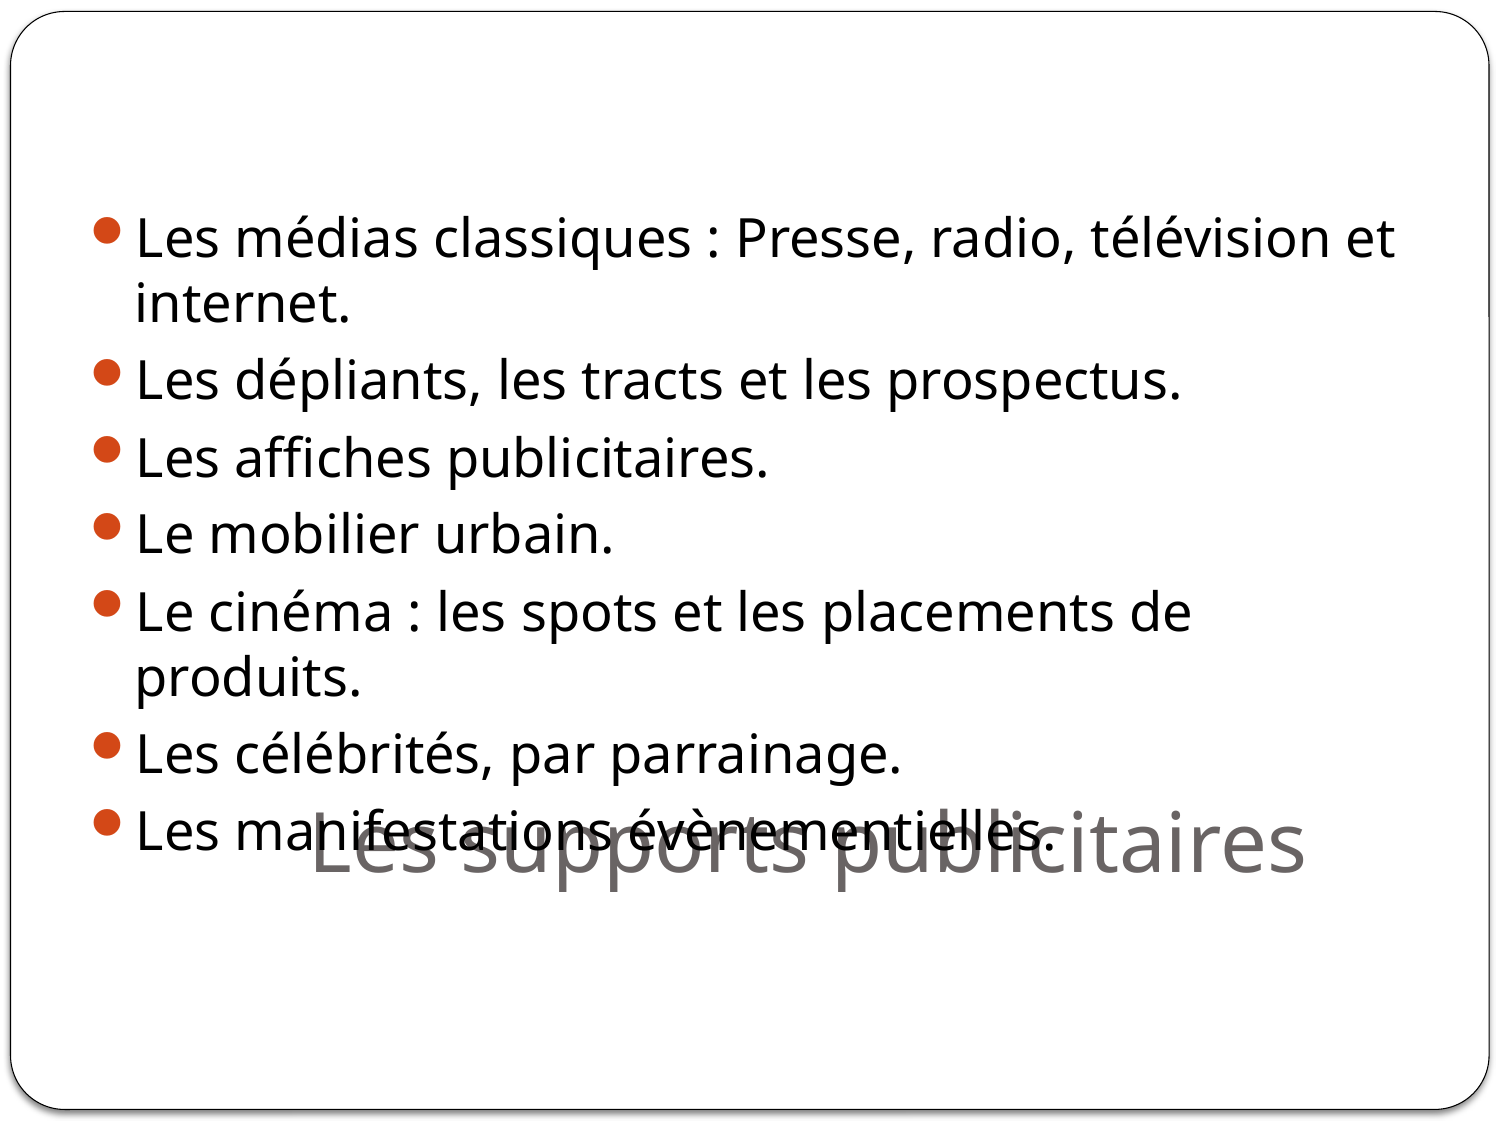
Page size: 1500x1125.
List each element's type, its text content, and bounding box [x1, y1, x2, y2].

list Les médias classiques : Presse, radio, télévision et internet. Les dépliants, les tracts et les prospectus. Les affiches publicitaires. Le mobilier urbain. Le cinéma : les spots et les placements de produits. Les célébrités, par parrainage. Les manifestations évènementielles. [75, 196, 1425, 993]
